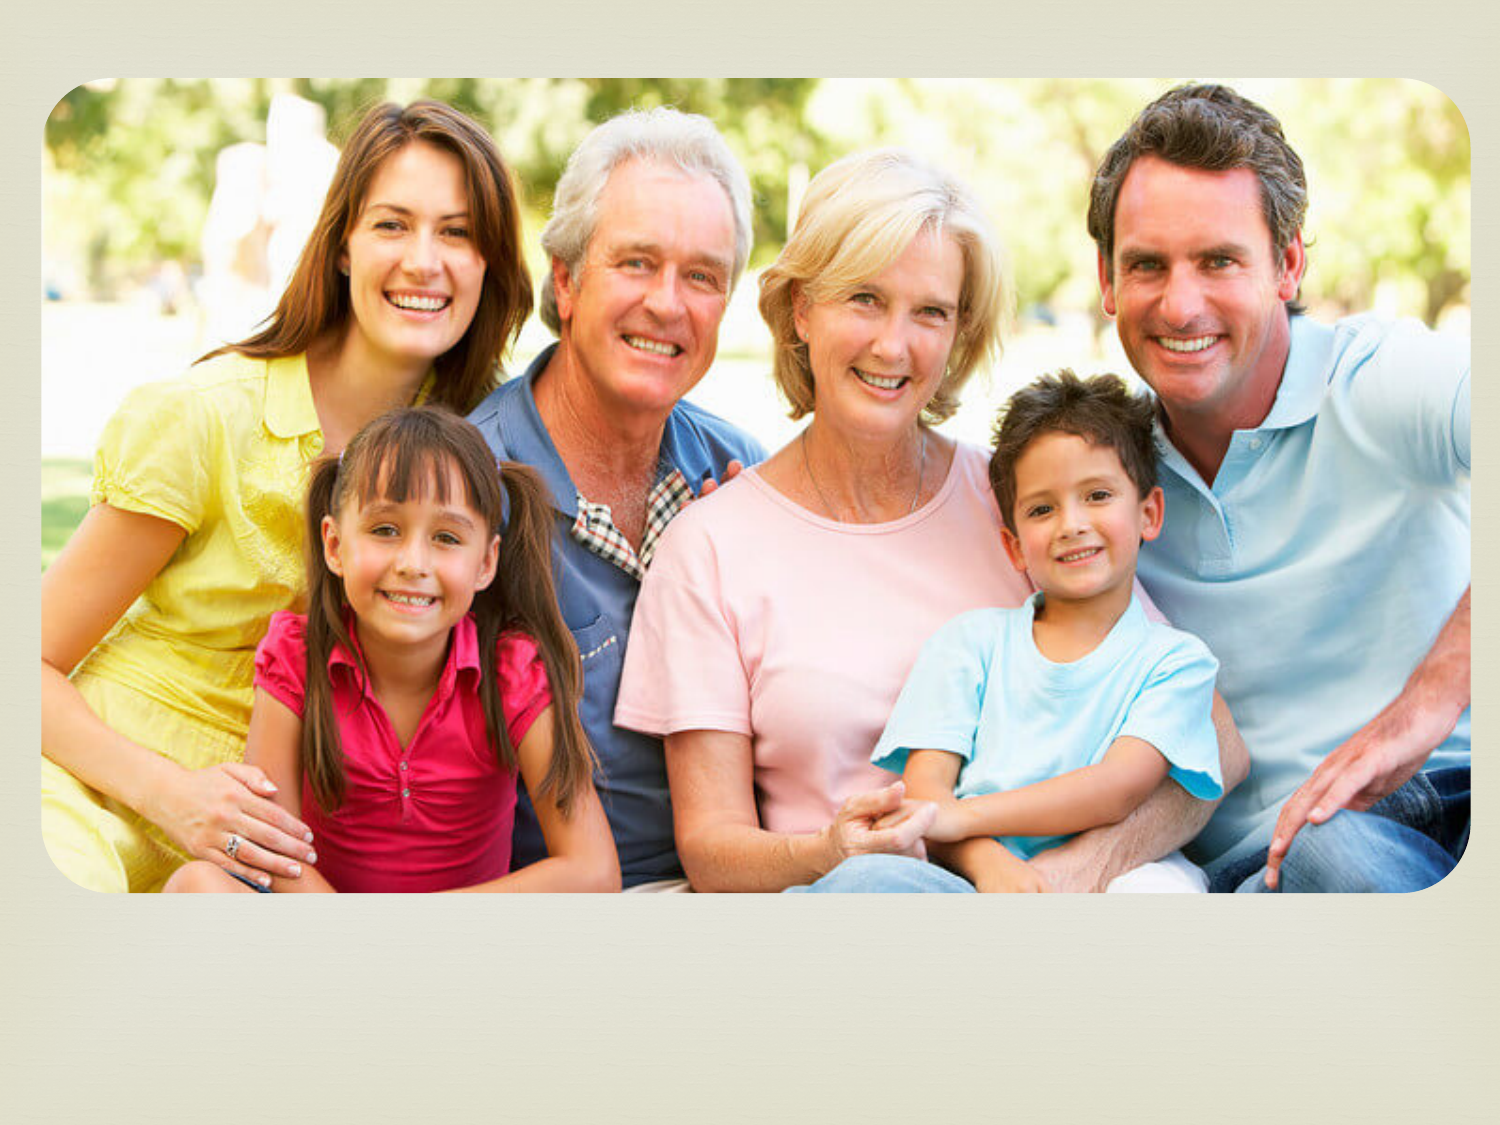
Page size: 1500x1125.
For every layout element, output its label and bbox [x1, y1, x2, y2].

picture [40, 77, 1472, 894]
